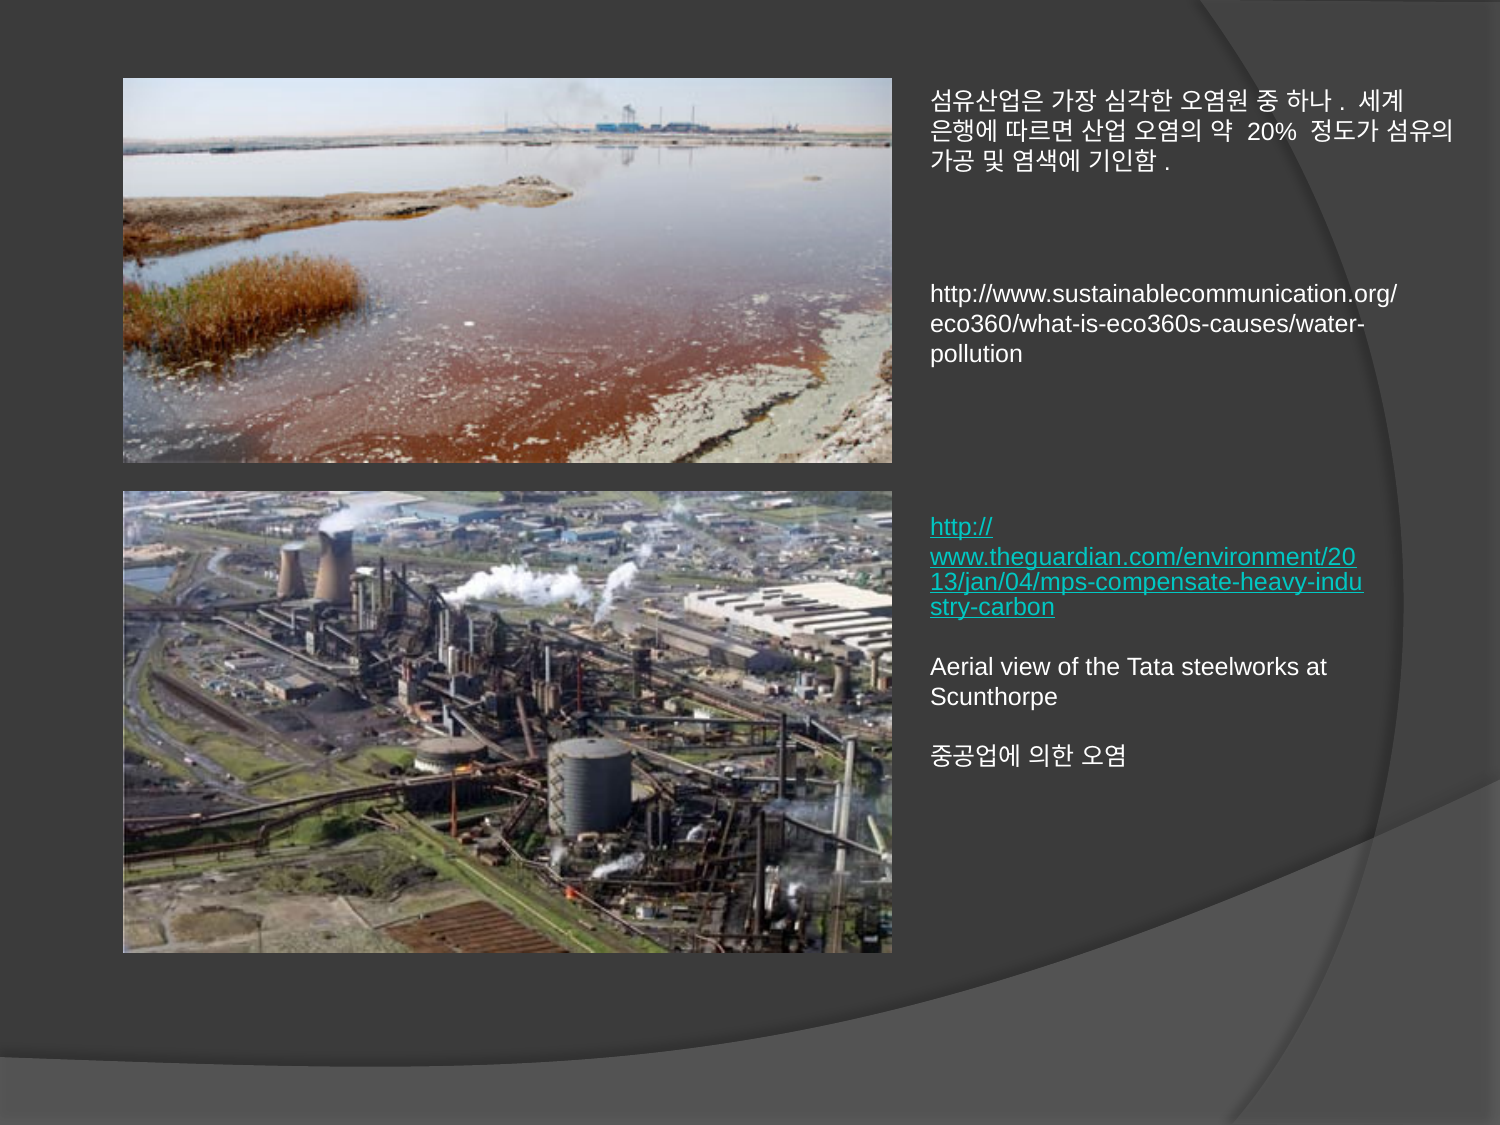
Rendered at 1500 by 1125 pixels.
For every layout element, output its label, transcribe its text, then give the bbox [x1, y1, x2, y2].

picture [123, 77, 892, 464]
text_box http://www.sustainablecommunication.org/eco360/what-is-eco360s-causes/water-pollution [915, 270, 1432, 376]
picture [123, 491, 892, 953]
text_box http://www.theguardian.com/environment/2013/jan/04/mps-compensate-heavy-industry-carbon Aerial view of the Tata steelworks at Scunthorpe 중공업에 의한 오염 [915, 503, 1385, 728]
text_box 섬유산업은 가장 심각한 오염원 중 하나. 세계 은행에 따르면 산업 오염의 약 20% 정도가 섬유의 가공 및 염색에 기인함. [915, 78, 1477, 183]
